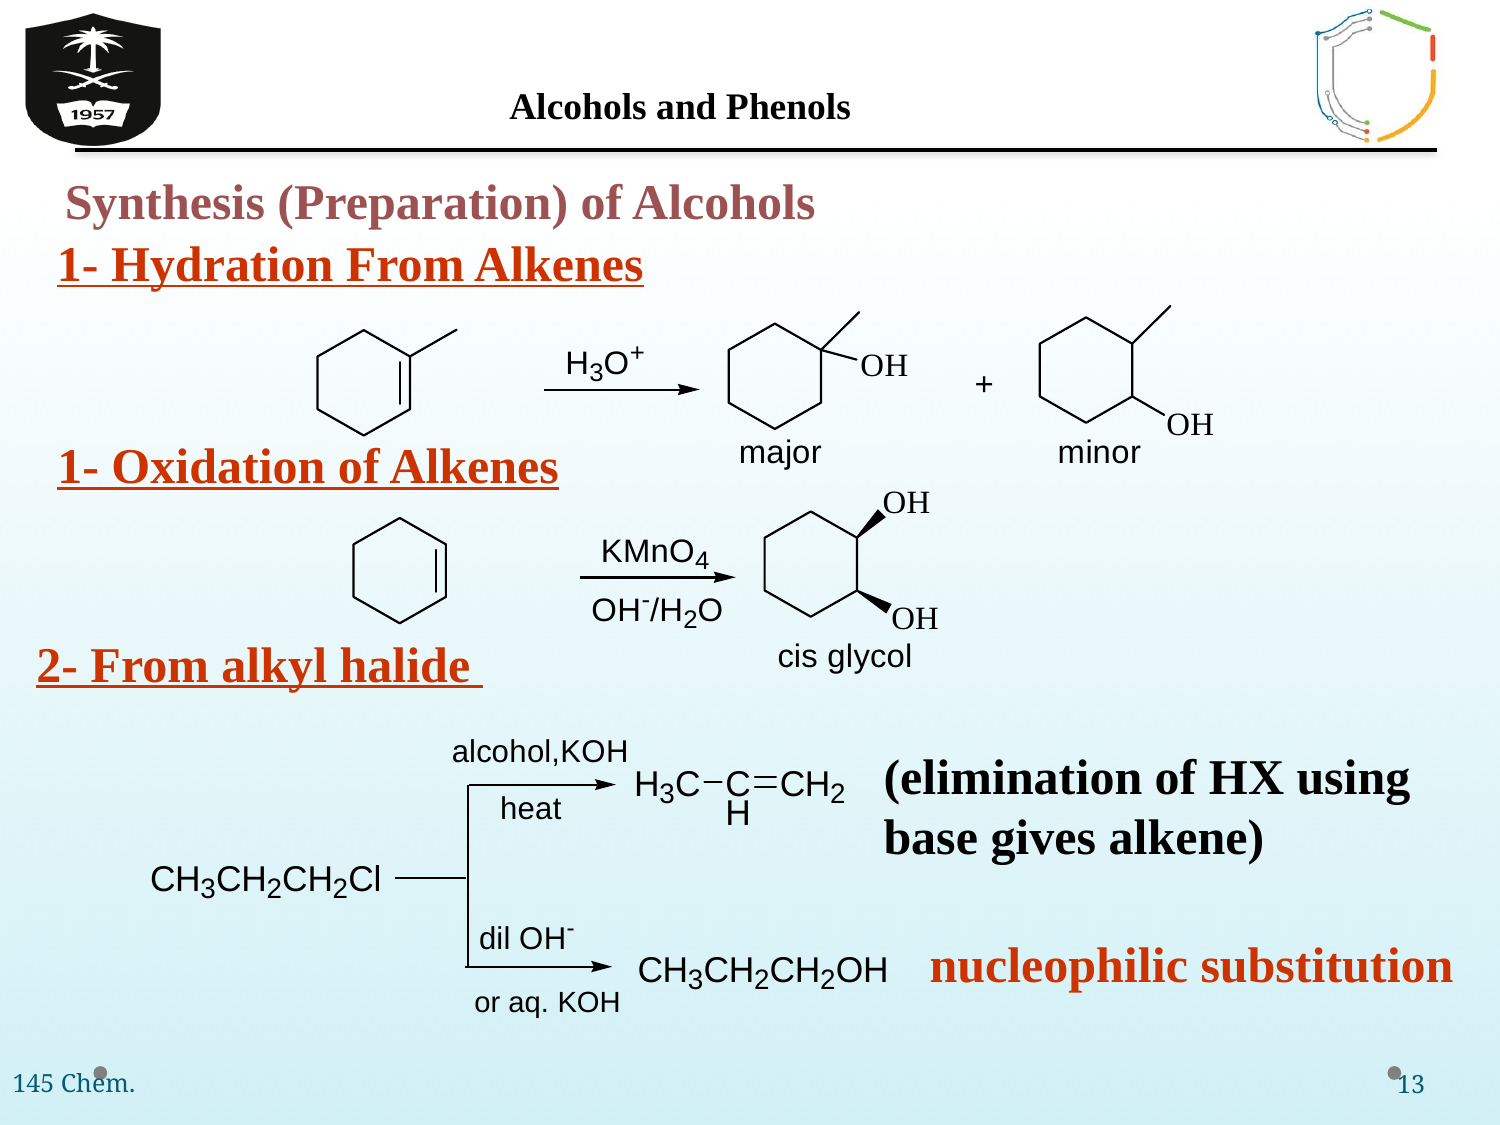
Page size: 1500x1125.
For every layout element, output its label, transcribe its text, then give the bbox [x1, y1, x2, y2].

text_box 145 Chem. [12, 1037, 563, 1098]
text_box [349, 487, 940, 676]
picture [0, 0, 1500, 1125]
text_box (elimination of HX using base gives alkene) [889, 737, 1438, 873]
text_box 2- From alkyl halide [21, 624, 511, 700]
text_box 1- Hydration From Alkenes [42, 224, 659, 299]
text_box or aq. KOH [459, 999, 636, 1026]
text_box 13 [1299, 1042, 1425, 1103]
text_box nucleophilic substitution [914, 924, 1470, 1000]
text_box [149, 737, 889, 991]
text_box 1- Oxidation of Alkenes [42, 426, 575, 502]
text_box Alcohols and Phenols [494, 74, 866, 135]
text_box Synthesis (Preparation) of Alcohols [49, 162, 875, 238]
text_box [313, 303, 1215, 472]
